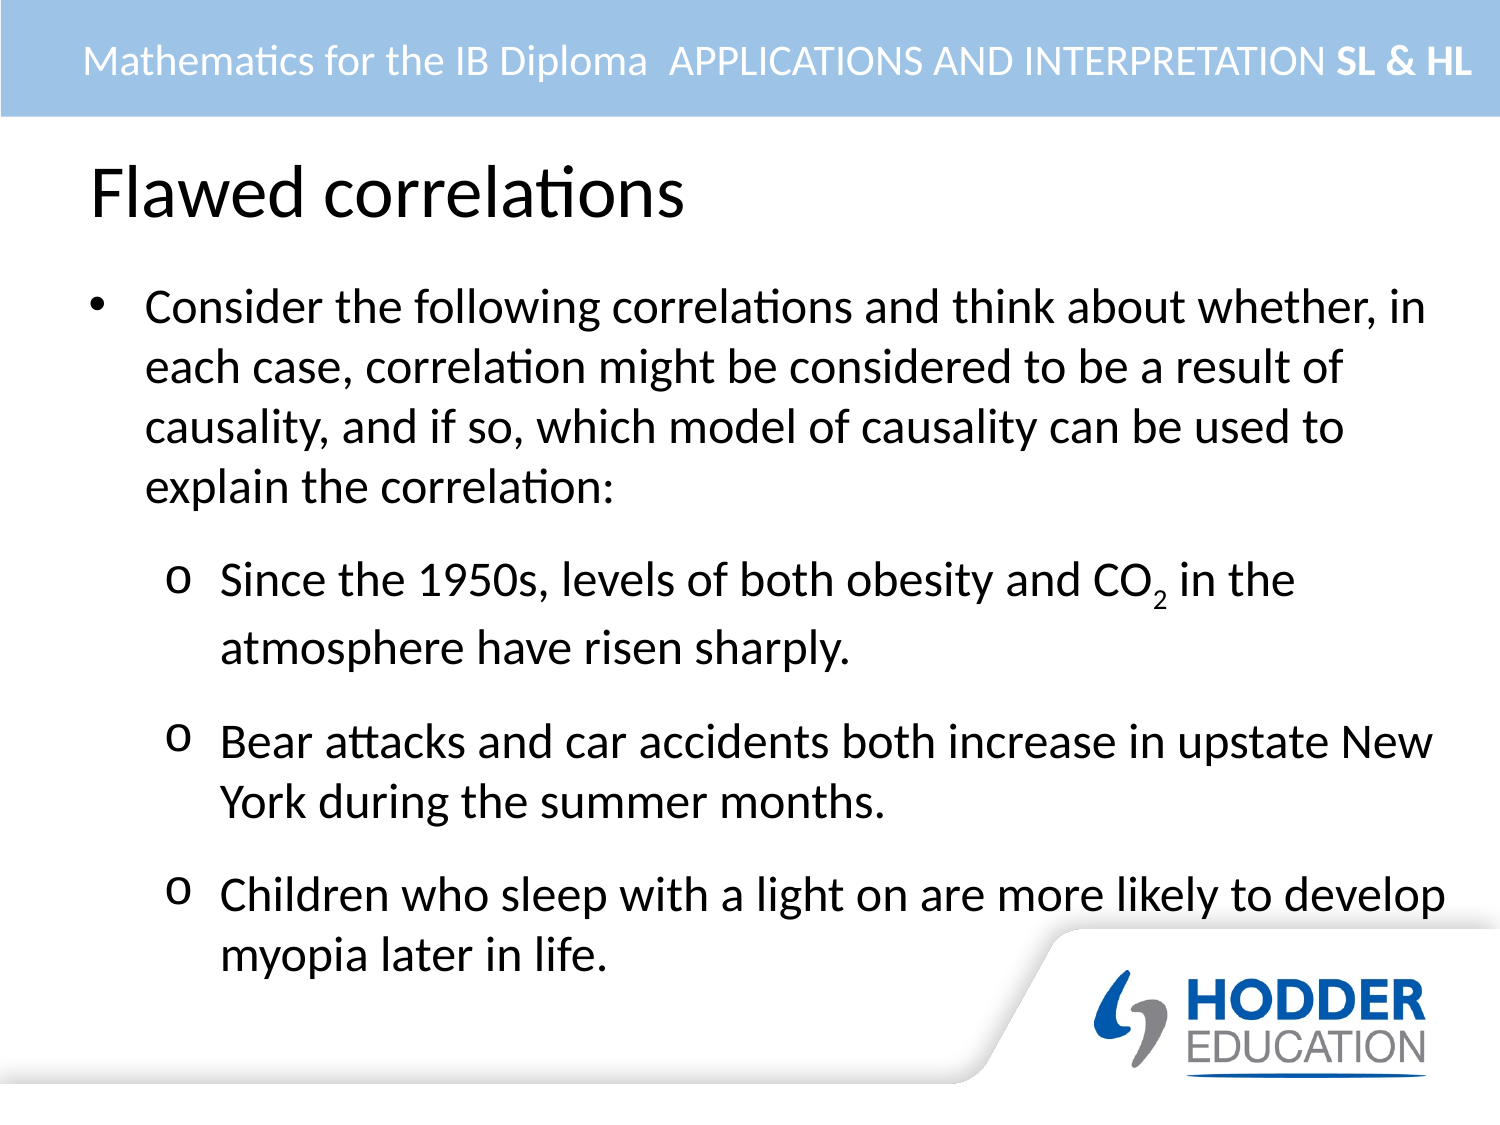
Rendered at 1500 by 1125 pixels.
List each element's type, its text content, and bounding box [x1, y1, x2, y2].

text_box Mathematics for the IB Diploma APPLICATIONS AND INTERPRETATION SL & HL [0, 0, 1500, 118]
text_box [0, 893, 1500, 1125]
text_box Flawed correlations [74, 147, 1032, 242]
text_box Consider the following correlations and think about whether, in each case, correlation might be considered to be a result of causality, and if so, which model of causality can be used to explain the correlation: Since the 1950s, levels of both obesity and CO2 in the atmosphere have risen sharply. Bear attacks and car accidents both increase in upstate New York during the summer months. Children who sleep with a light on are more likely to develop myopia later in life. [88, 265, 1450, 893]
